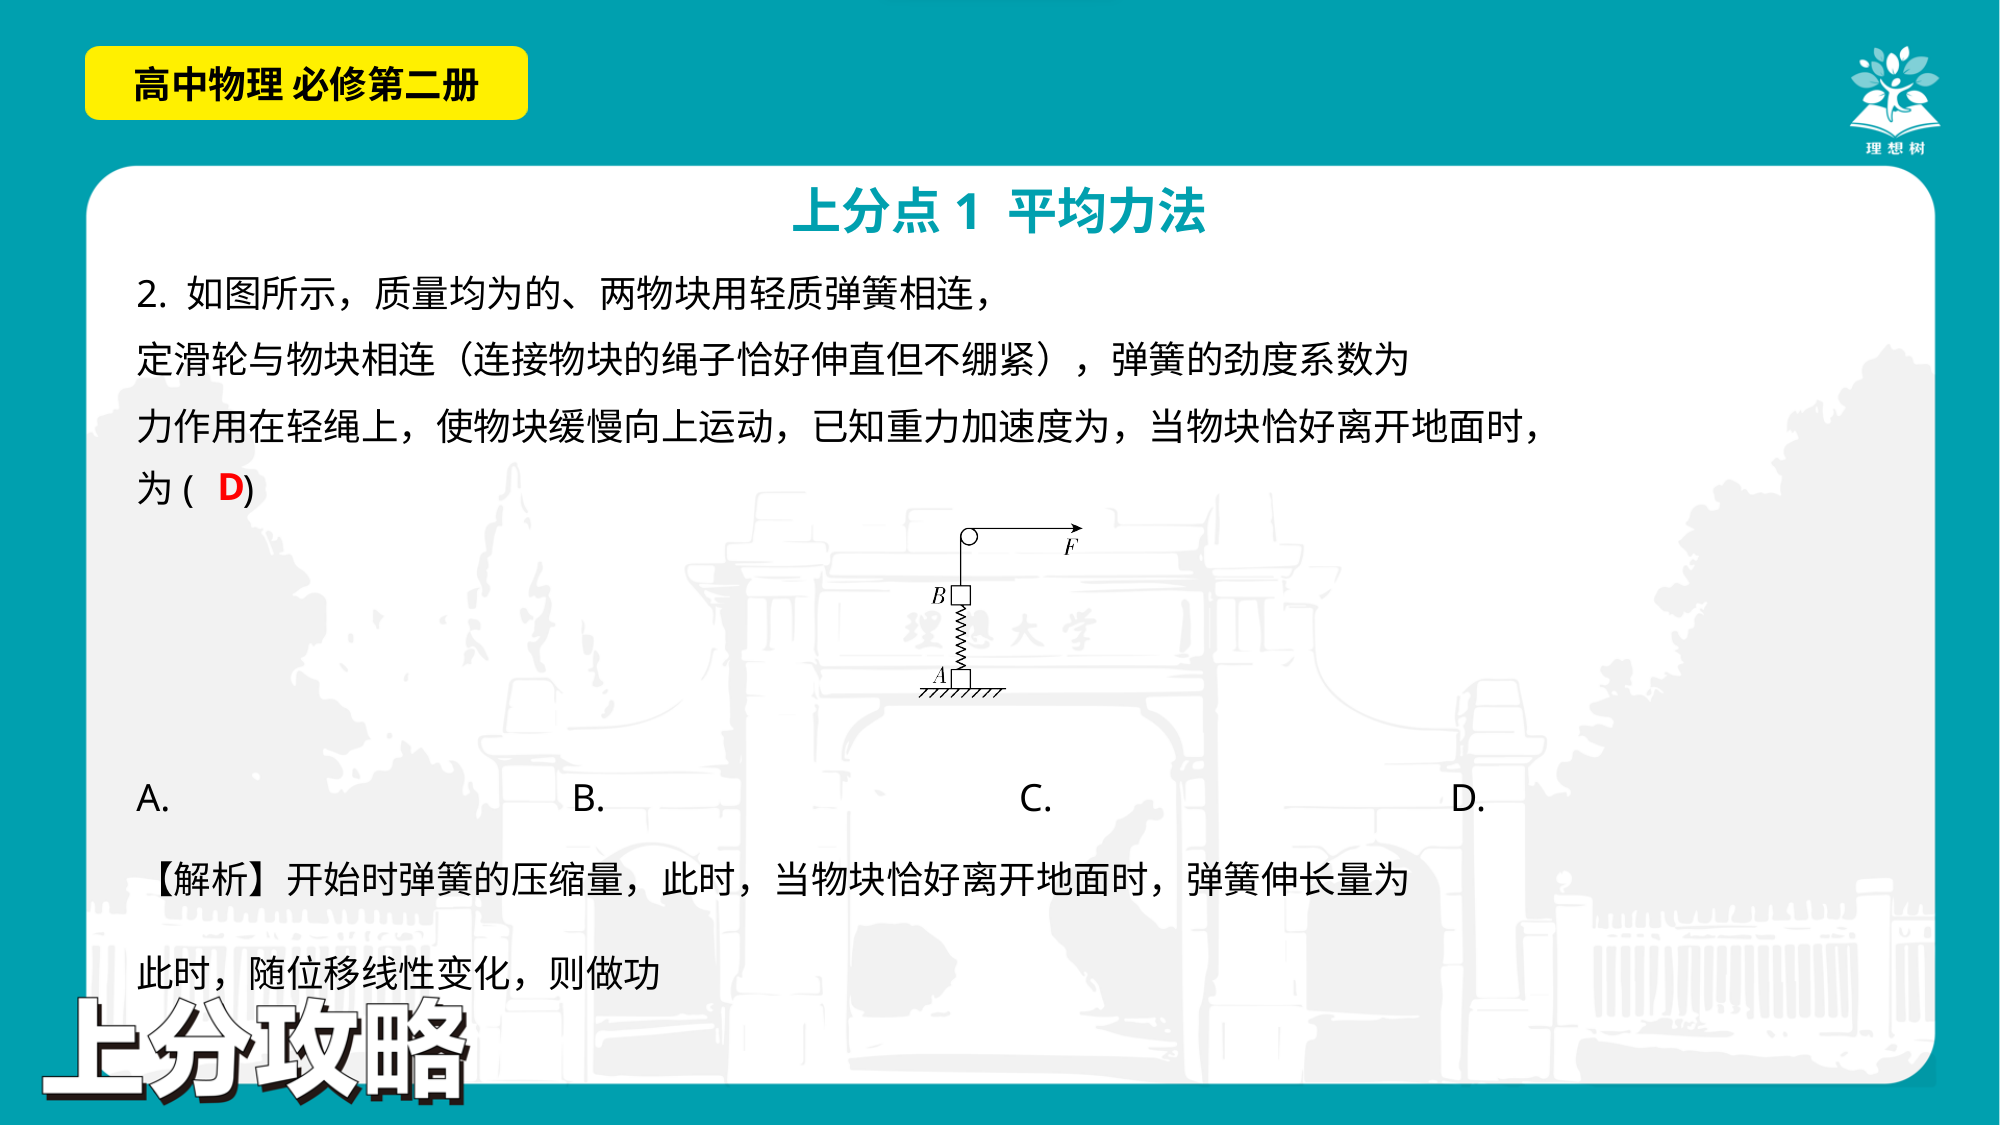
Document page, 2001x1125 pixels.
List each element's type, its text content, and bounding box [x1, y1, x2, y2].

picture [0, 0, 2000, 1125]
text_box D [204, 445, 259, 503]
